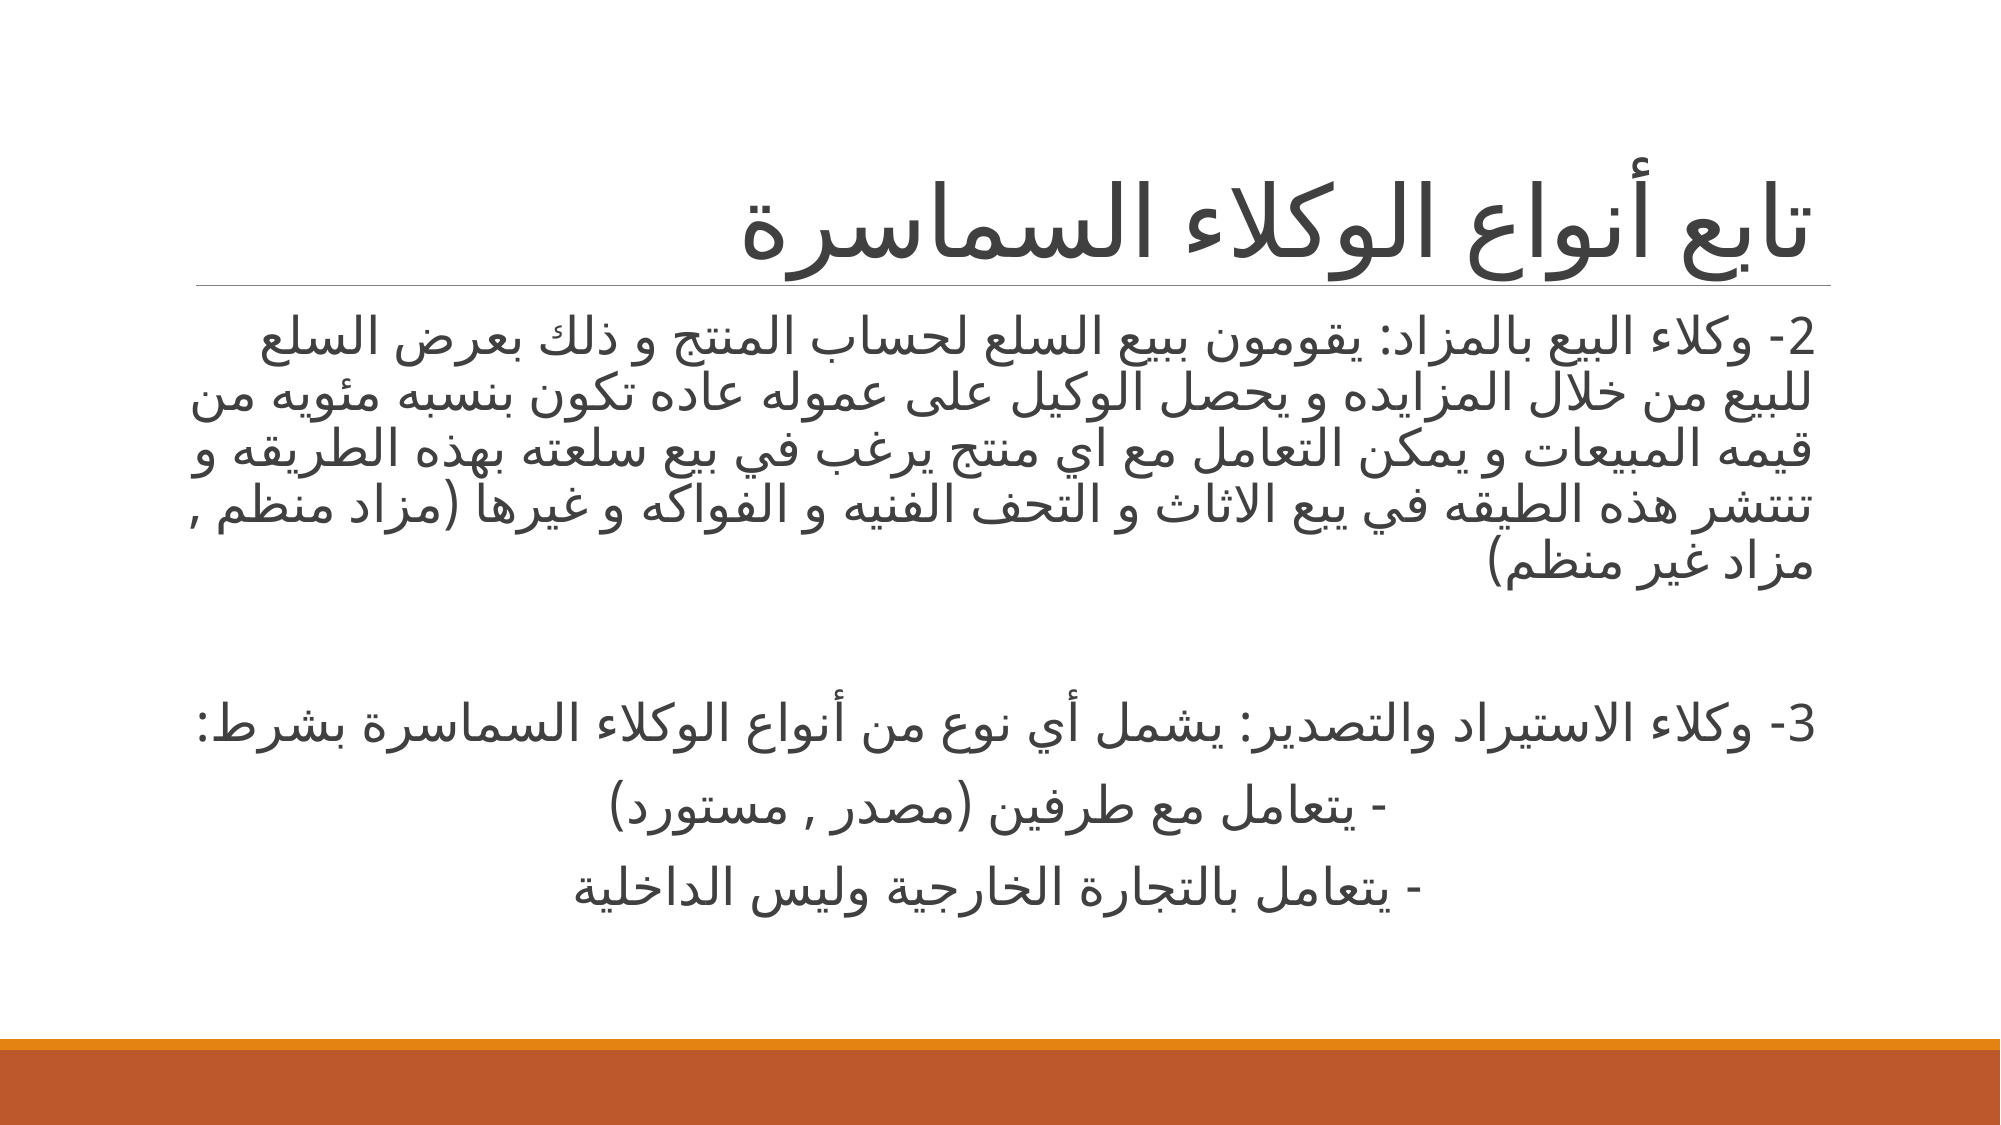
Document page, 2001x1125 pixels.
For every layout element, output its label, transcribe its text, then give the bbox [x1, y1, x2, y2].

list 2- وكلاء البيع بالمزاد: يقومون ببيع السلع لحساب المنتج و ذلك بعرض السلع للبيع من خلال المزايده و يحصل الوكيل على عموله عاده تكون بنسبه مئويه من قيمه المبيعات و يمكن التعامل مع اي منتج يرغب في بيع سلعته بهذه الطريقه و تنتشر هذه الطيقه في يبع الاثاث و التحف الفنيه و الفواكه و غيرها (مزاد منظم , مزاد غير منظم) 3- وكلاء الاستيراد والتصدير: يشمل أي نوع من أنواع الوكلاء السماسرة بشرط: - يتعامل مع طرفين (مصدر , مستورد) - يتعامل بالتجارة الخارجية وليس الداخلية [180, 302, 1830, 963]
title تابع أنواع الوكلاء السماسرة [180, 47, 1830, 285]
